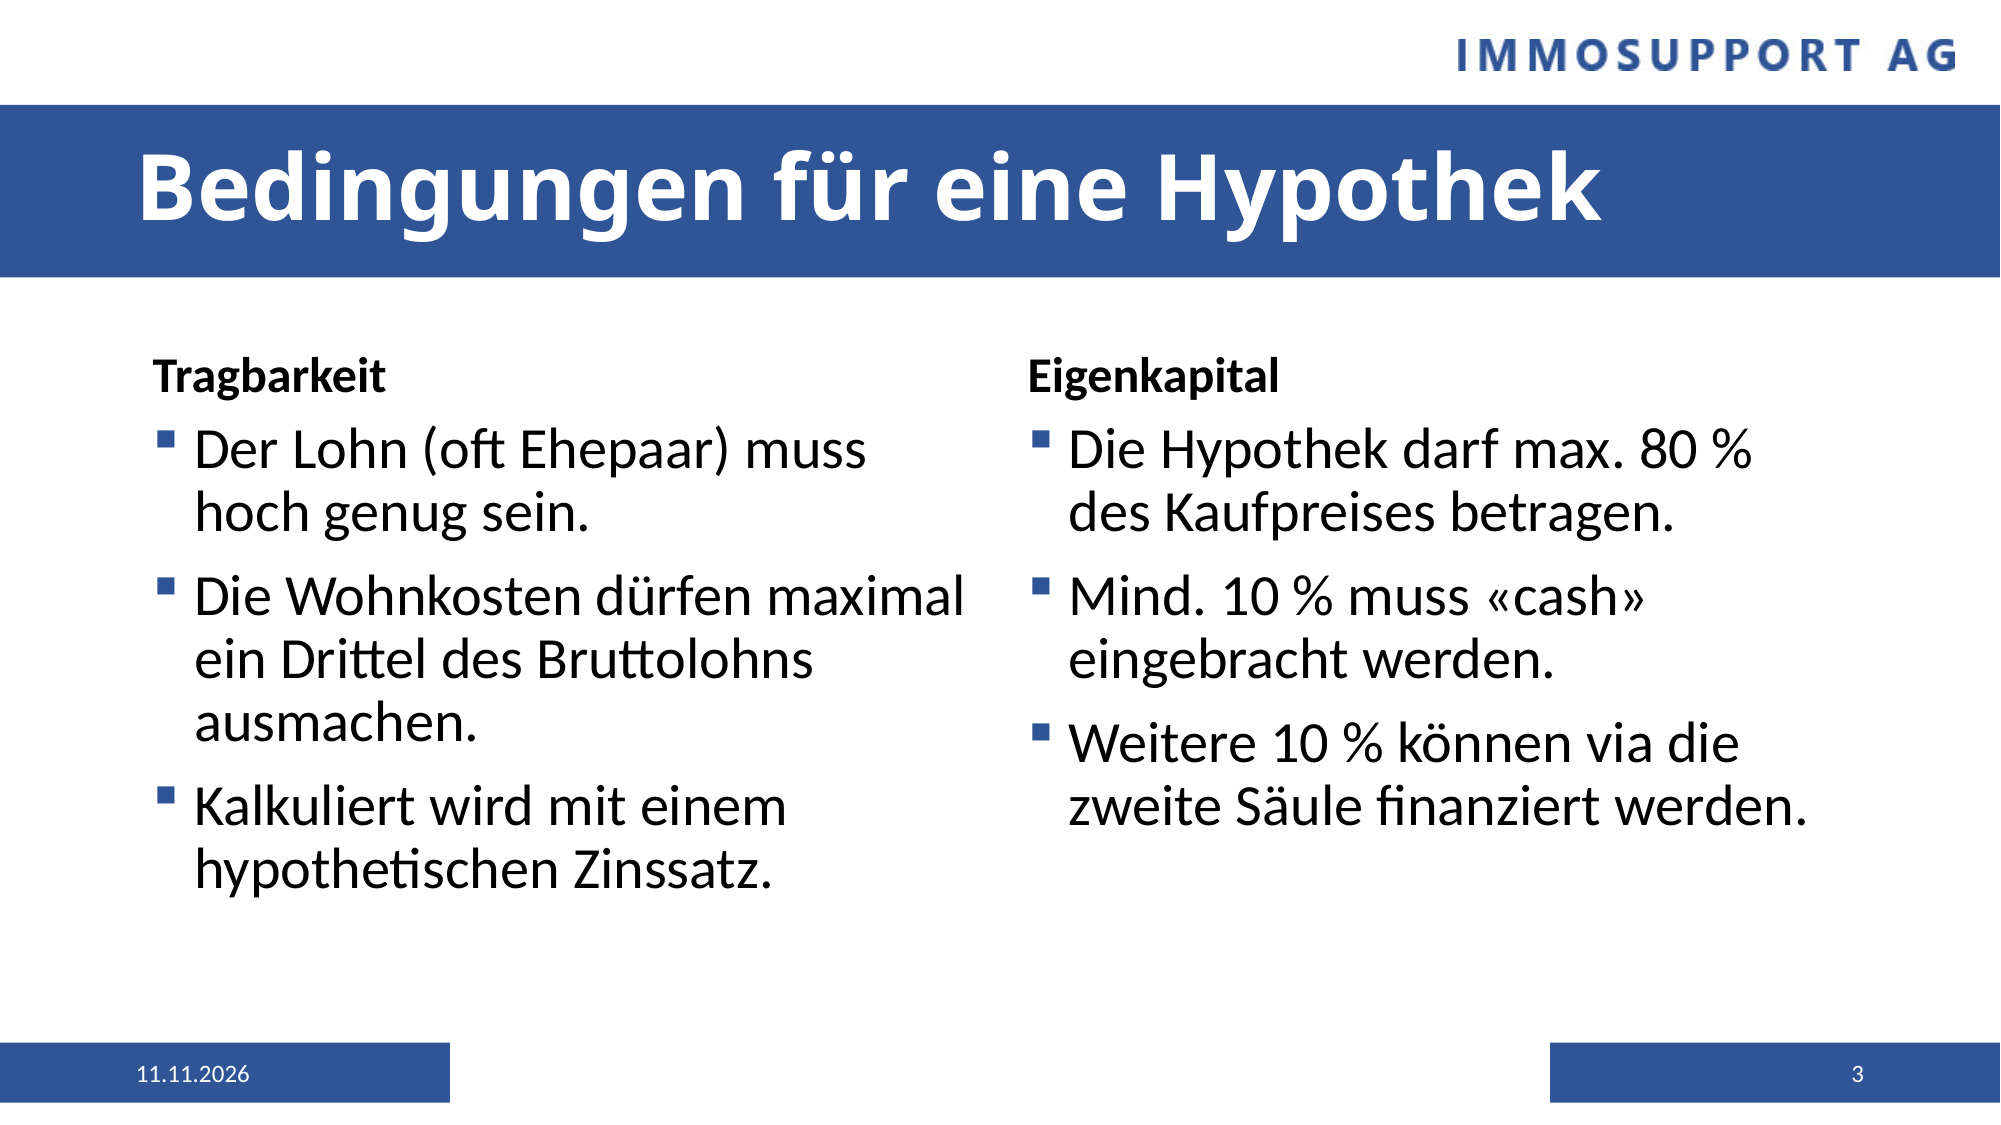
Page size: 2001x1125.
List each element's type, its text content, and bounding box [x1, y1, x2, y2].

list Der Lohn (oft Ehepaar) muss hoch genug sein. Die Wohnkosten dürfen maximal ein Drittel des Bruttolohns ausmachen. Kalkuliert wird mit einem hypothetischen Zinssatz. [137, 410, 984, 1016]
picture [1458, 39, 1955, 71]
list Die Hypothek darf max. 80 % des Kaufpreises betragen. Mind. 10 % muss «cash» eingebracht werden. Weitere 10 % können via die zweite Säule finanziert werden. [1012, 410, 1863, 1016]
title Bedingungen für eine Hypothek [0, 104, 2000, 278]
list Eigenkapital [1012, 278, 1863, 410]
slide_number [0, 1042, 450, 1103]
list Tragbarkeit [137, 278, 984, 410]
slide_number 3 [1550, 1042, 2000, 1103]
